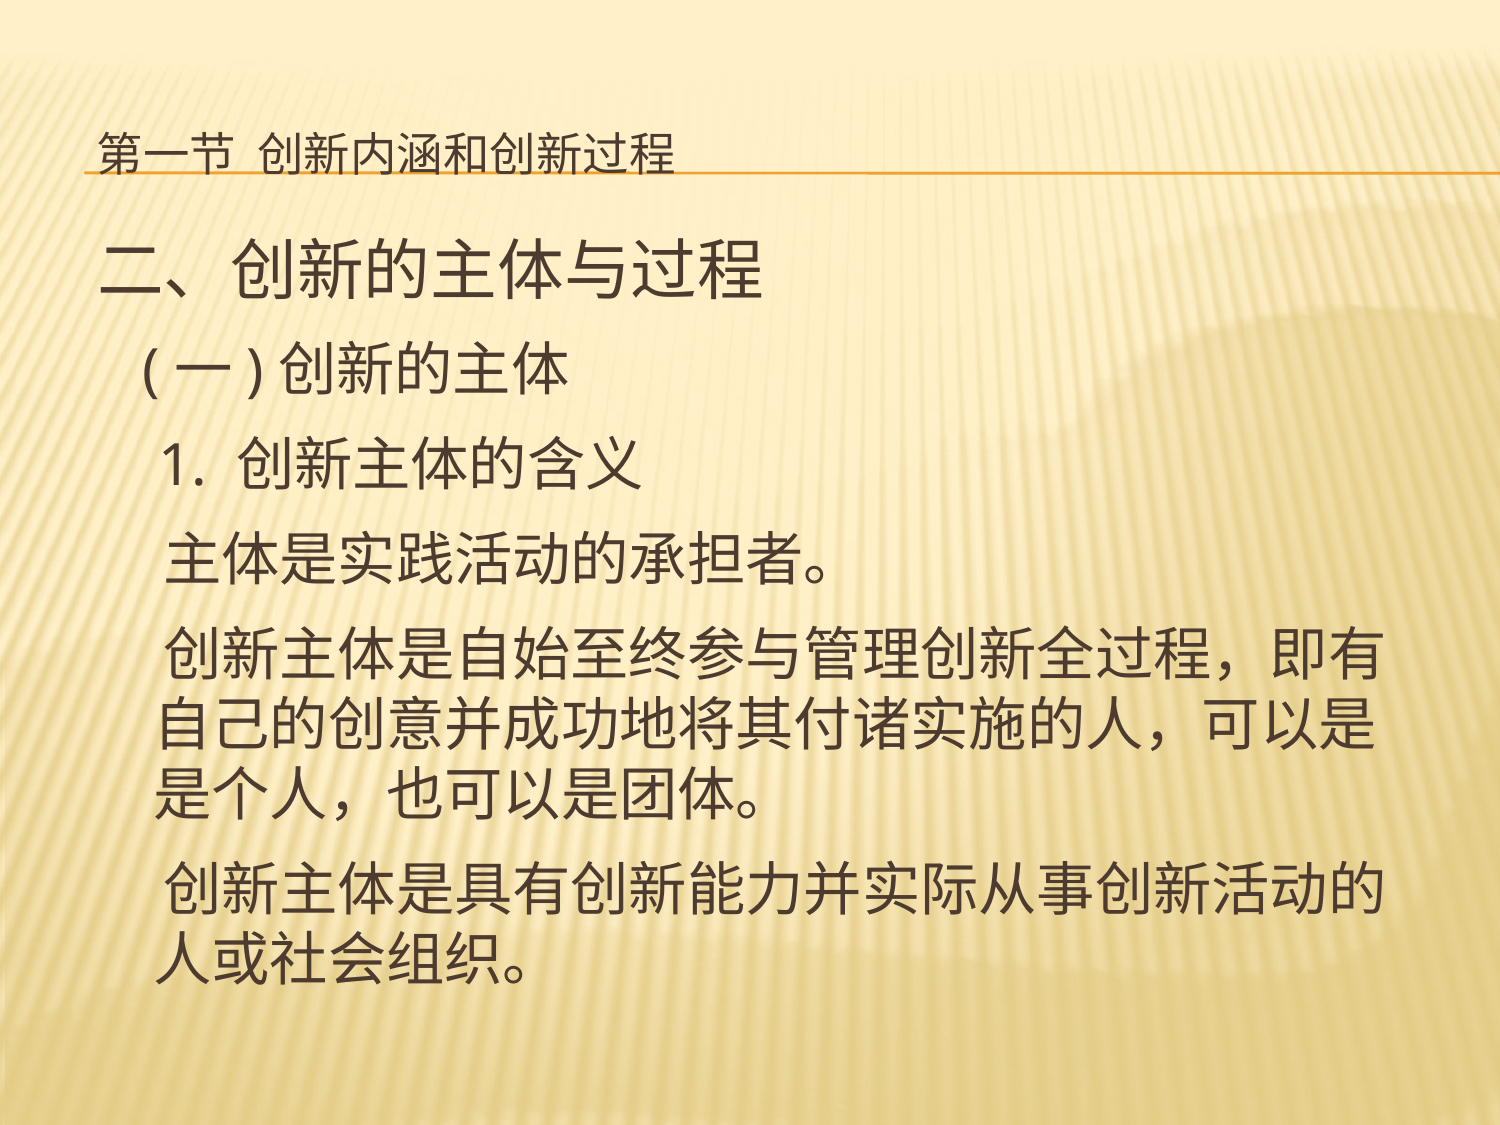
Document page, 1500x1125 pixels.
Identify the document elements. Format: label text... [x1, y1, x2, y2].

title 第一节 创新内涵和创新过程 [82, 117, 1432, 219]
list 二、创新的主体与过程 (一)创新的主体 1. 创新主体的含义 主体是实践活动的承担者。 创新主体是自始至终参与管理创新全过程，即有自己的创意并成功地将其付诸实施的人，可以是是个人，也可以是团体。 创新主体是具有创新能力并实际从事创新活动的人或社会组织。 [81, 219, 1433, 1060]
